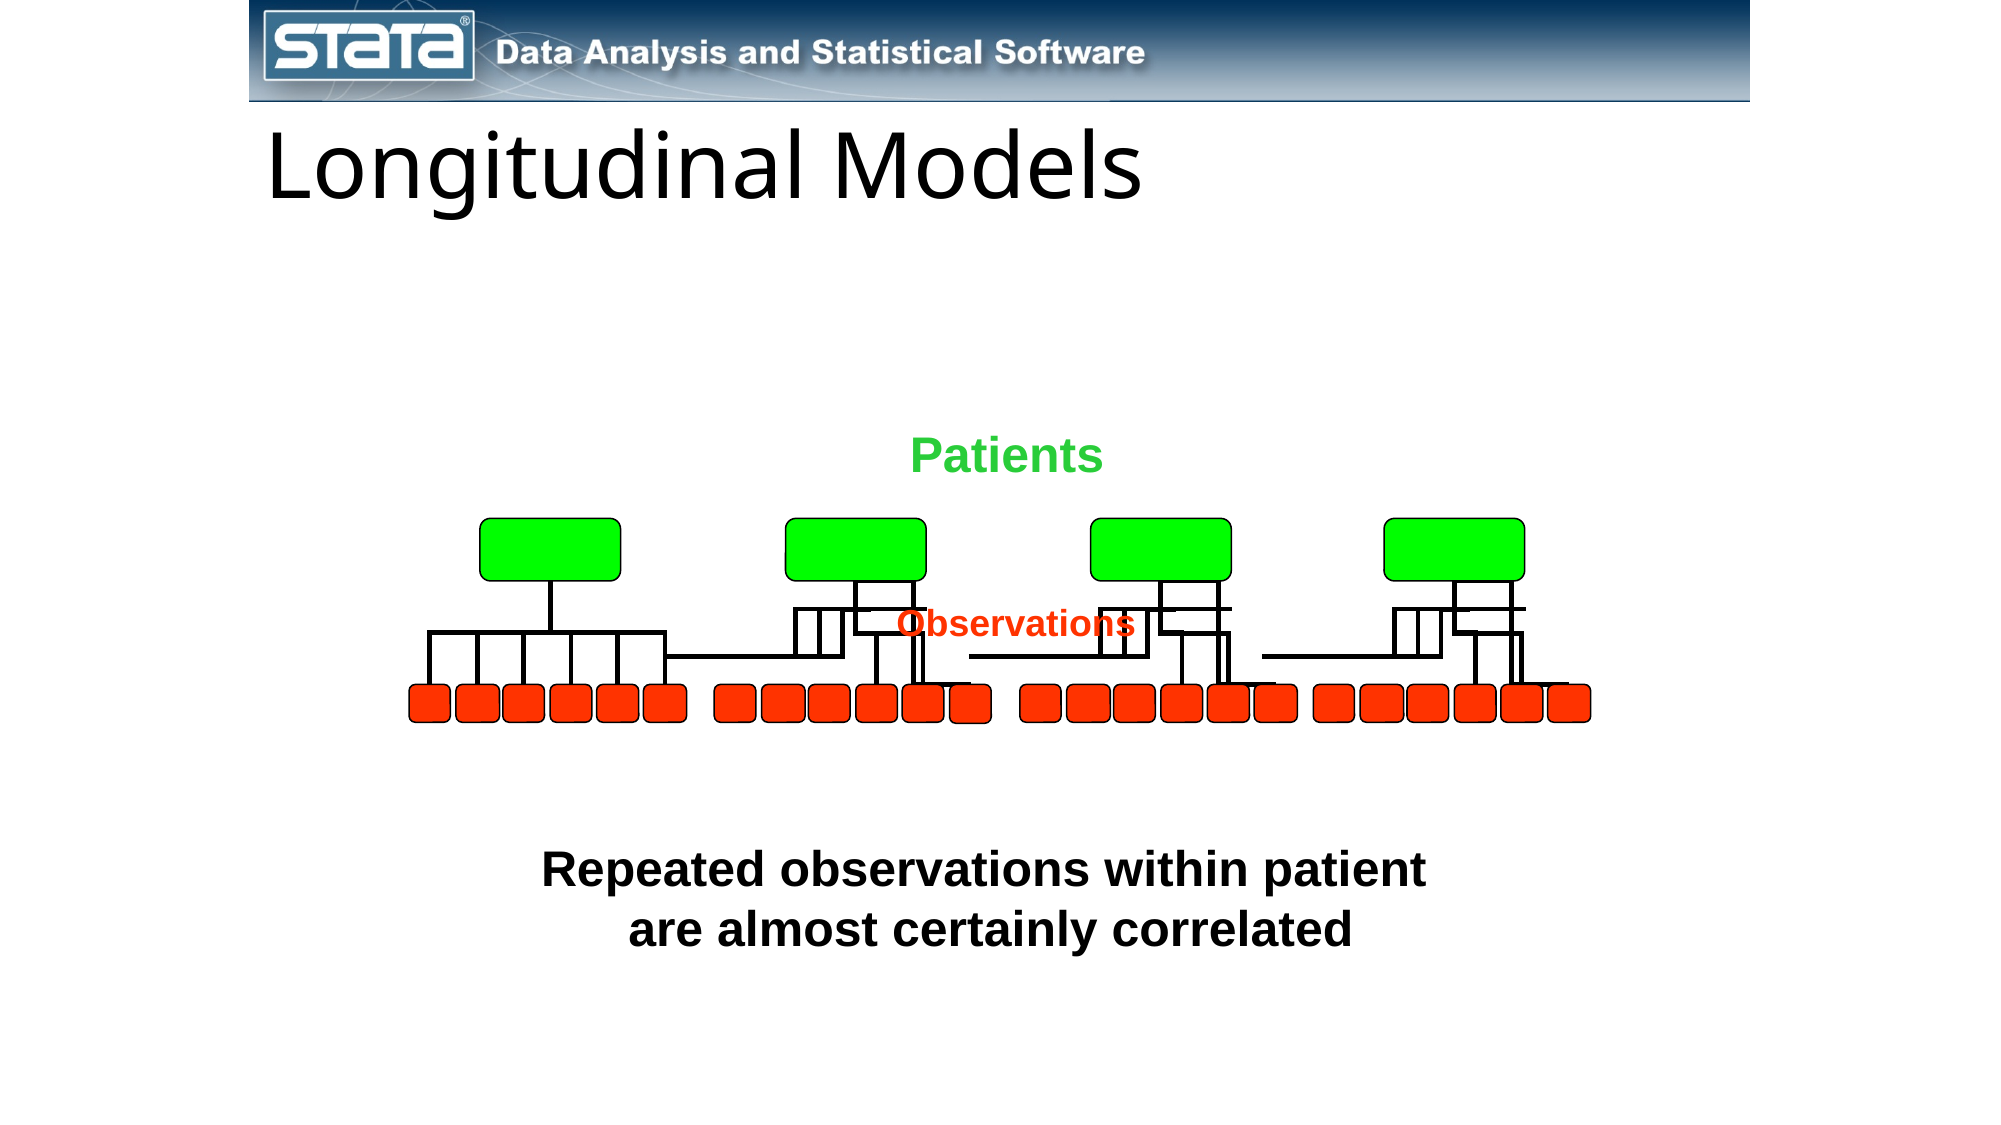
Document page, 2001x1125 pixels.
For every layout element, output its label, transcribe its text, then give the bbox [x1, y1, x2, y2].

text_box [409, 414, 1591, 966]
title Longitudinal Models [249, 102, 1750, 238]
picture [249, 0, 1750, 102]
